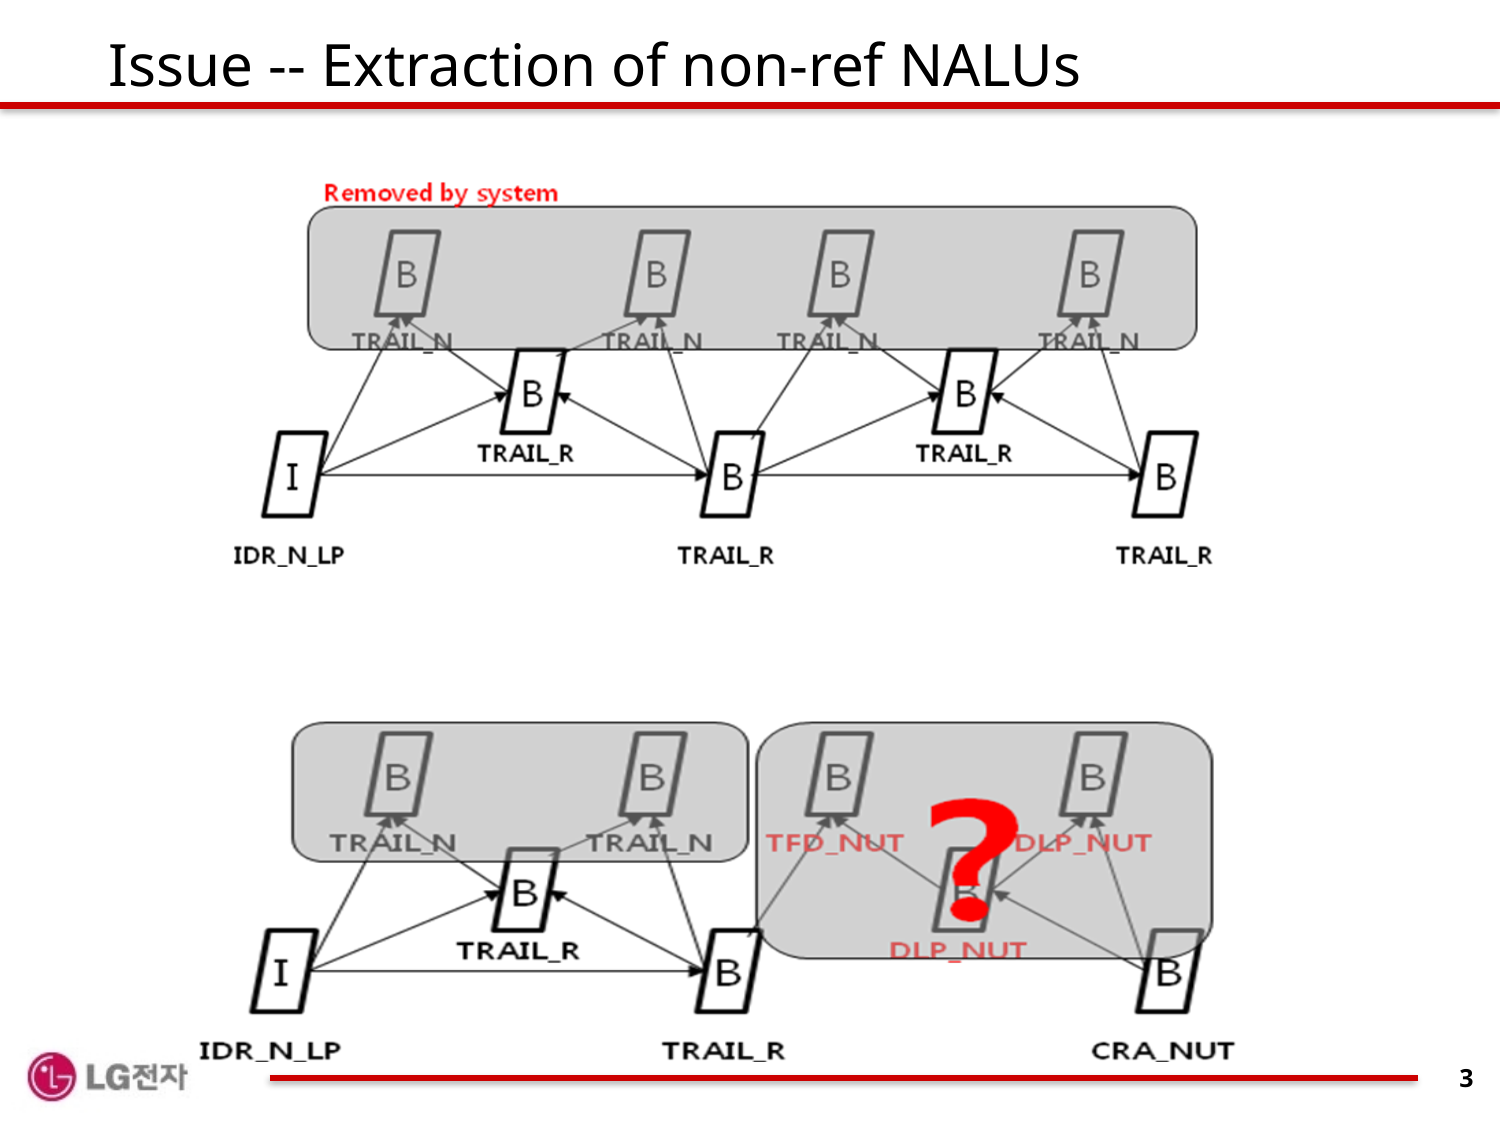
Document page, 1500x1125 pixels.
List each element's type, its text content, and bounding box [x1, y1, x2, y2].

picture [206, 160, 1247, 575]
picture [0, 633, 1270, 1125]
title Issue -- Extraction of non-ref NALUs [93, 32, 1243, 94]
slide_number 3 [1417, 1054, 1489, 1114]
